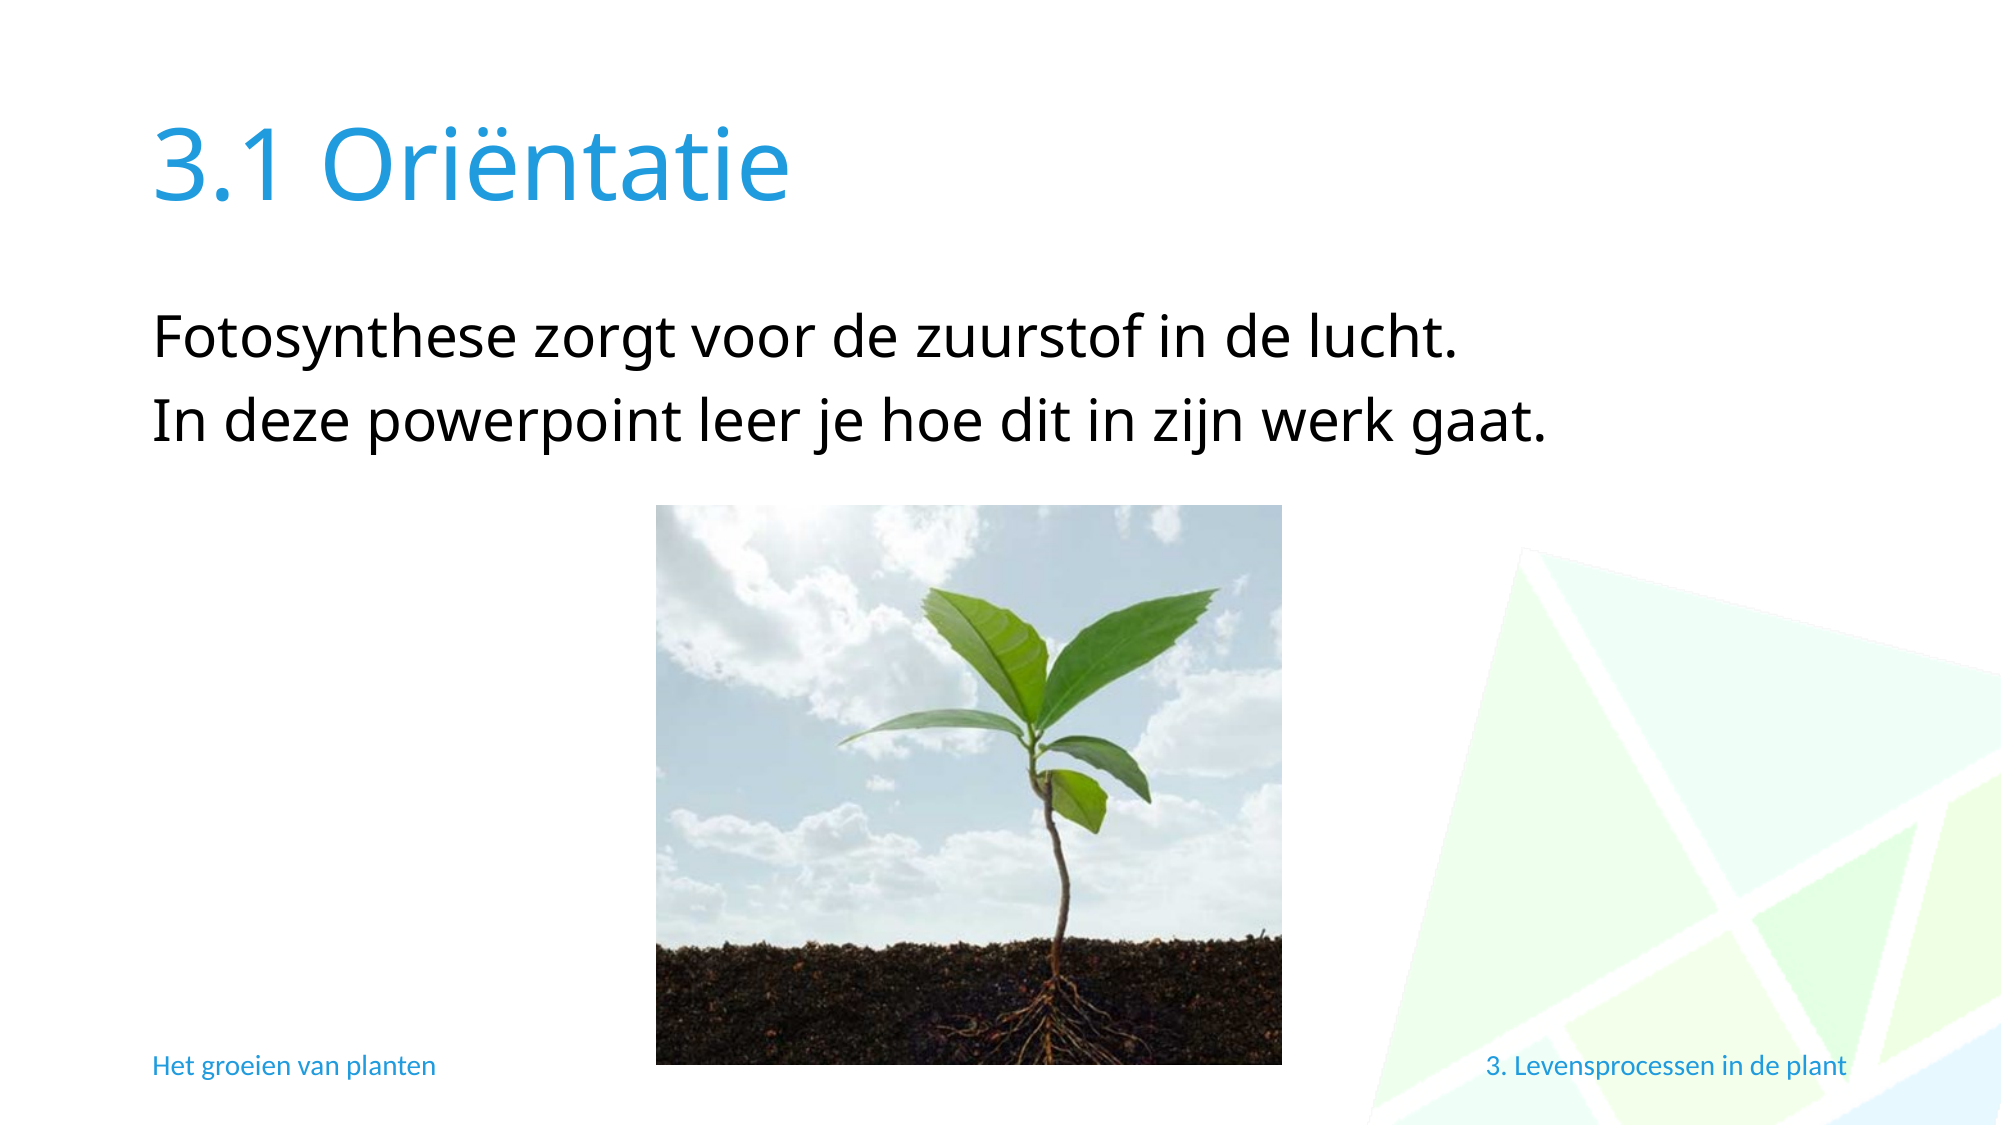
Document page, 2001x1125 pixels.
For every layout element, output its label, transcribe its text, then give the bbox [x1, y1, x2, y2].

list Het groeien van planten [137, 1042, 588, 1103]
picture [656, 505, 1282, 1065]
list 3. Levensprocessen in de plant [1412, 1042, 1863, 1103]
list Fotosynthese zorgt voor de zuurstof in de lucht. In deze powerpoint leer je hoe dit in zijn werk gaat. [137, 299, 1863, 1014]
title 3.1 Oriëntatie [137, 59, 1863, 278]
